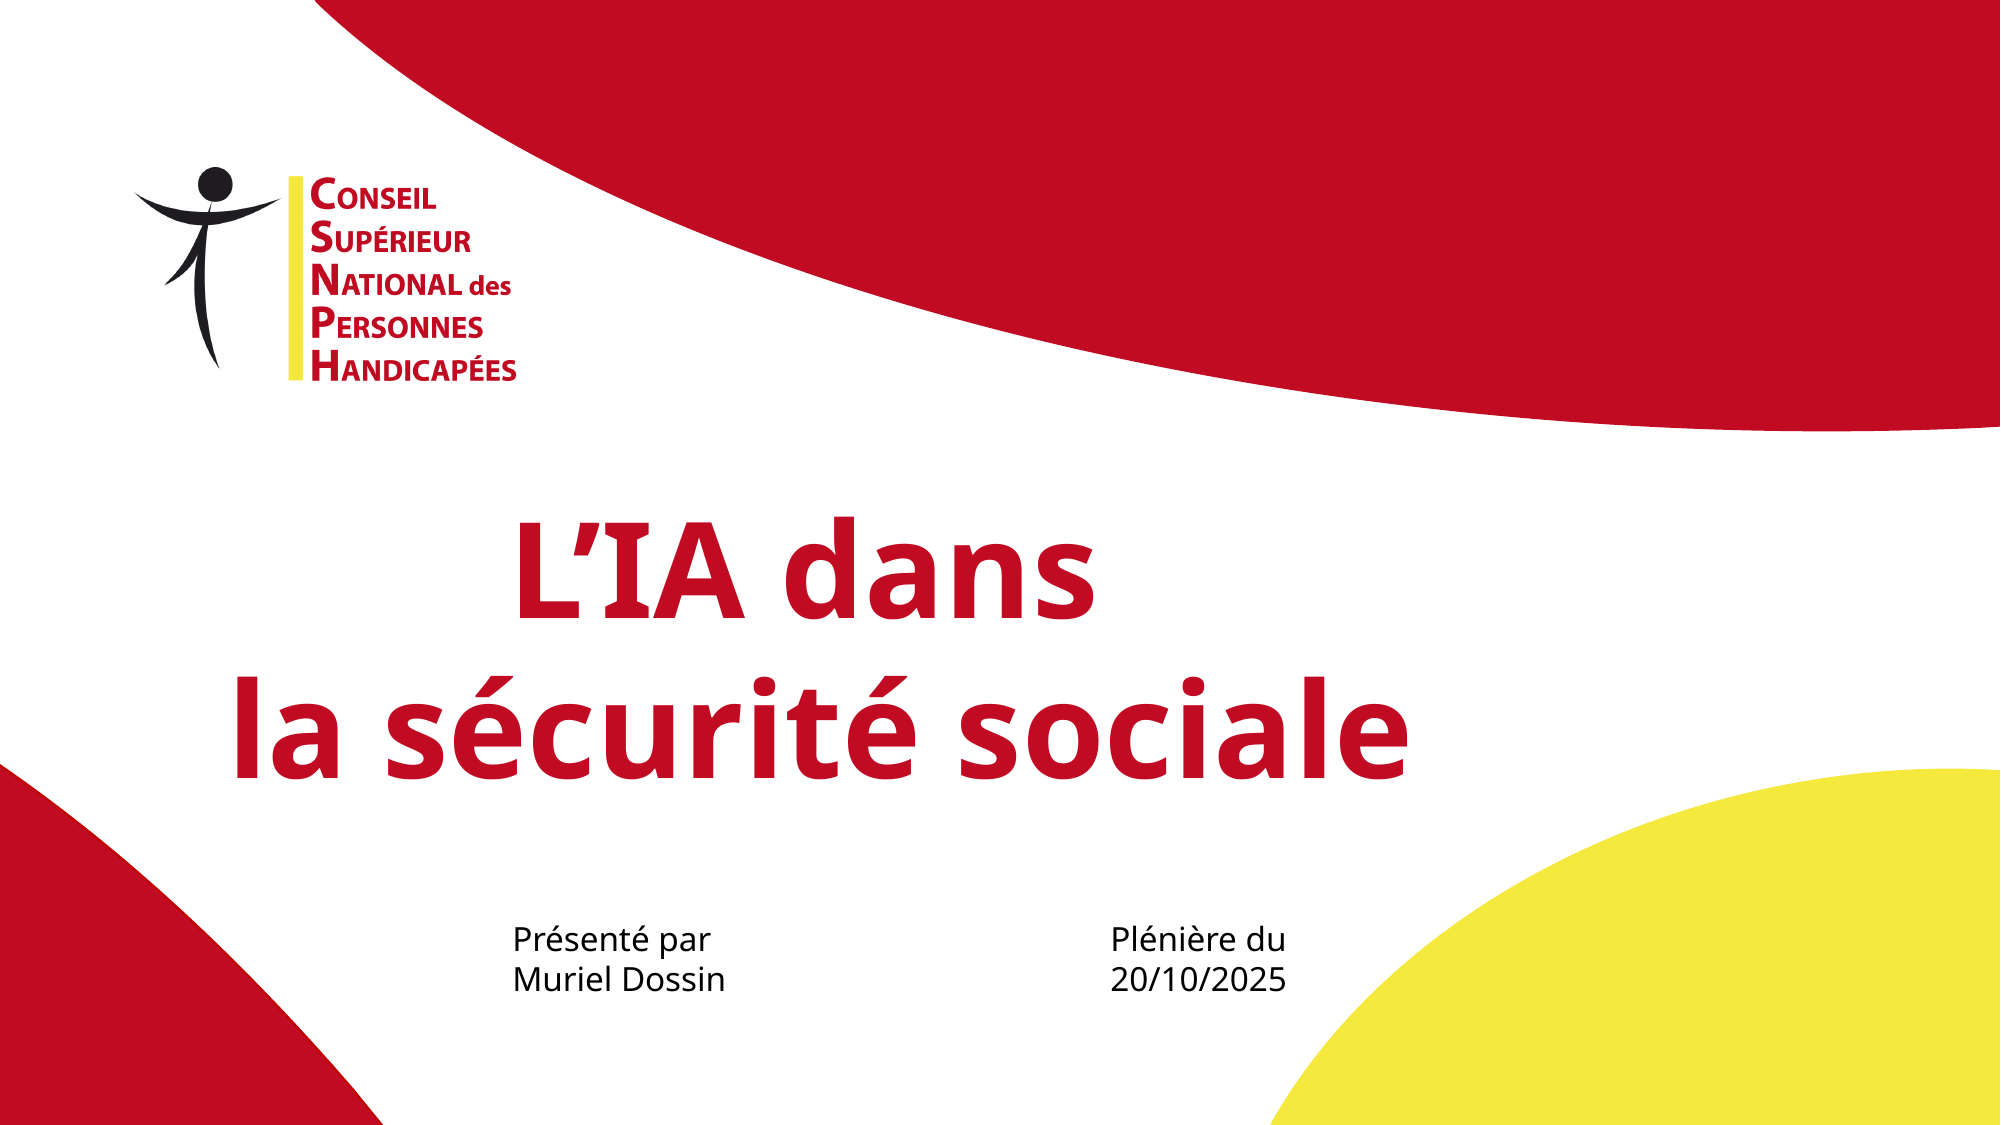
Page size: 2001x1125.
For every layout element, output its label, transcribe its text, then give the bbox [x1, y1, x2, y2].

text_box Plénière du 20/10/2025 [915, 910, 1302, 1006]
text_box Présenté par Muriel Dossin [497, 910, 915, 1006]
text_box [1274, 772, 2000, 1125]
text_box [0, 764, 384, 1125]
picture [134, 167, 516, 381]
text_box L’IA dans la sécurité sociale [124, 477, 1518, 813]
text_box [318, 0, 2000, 428]
